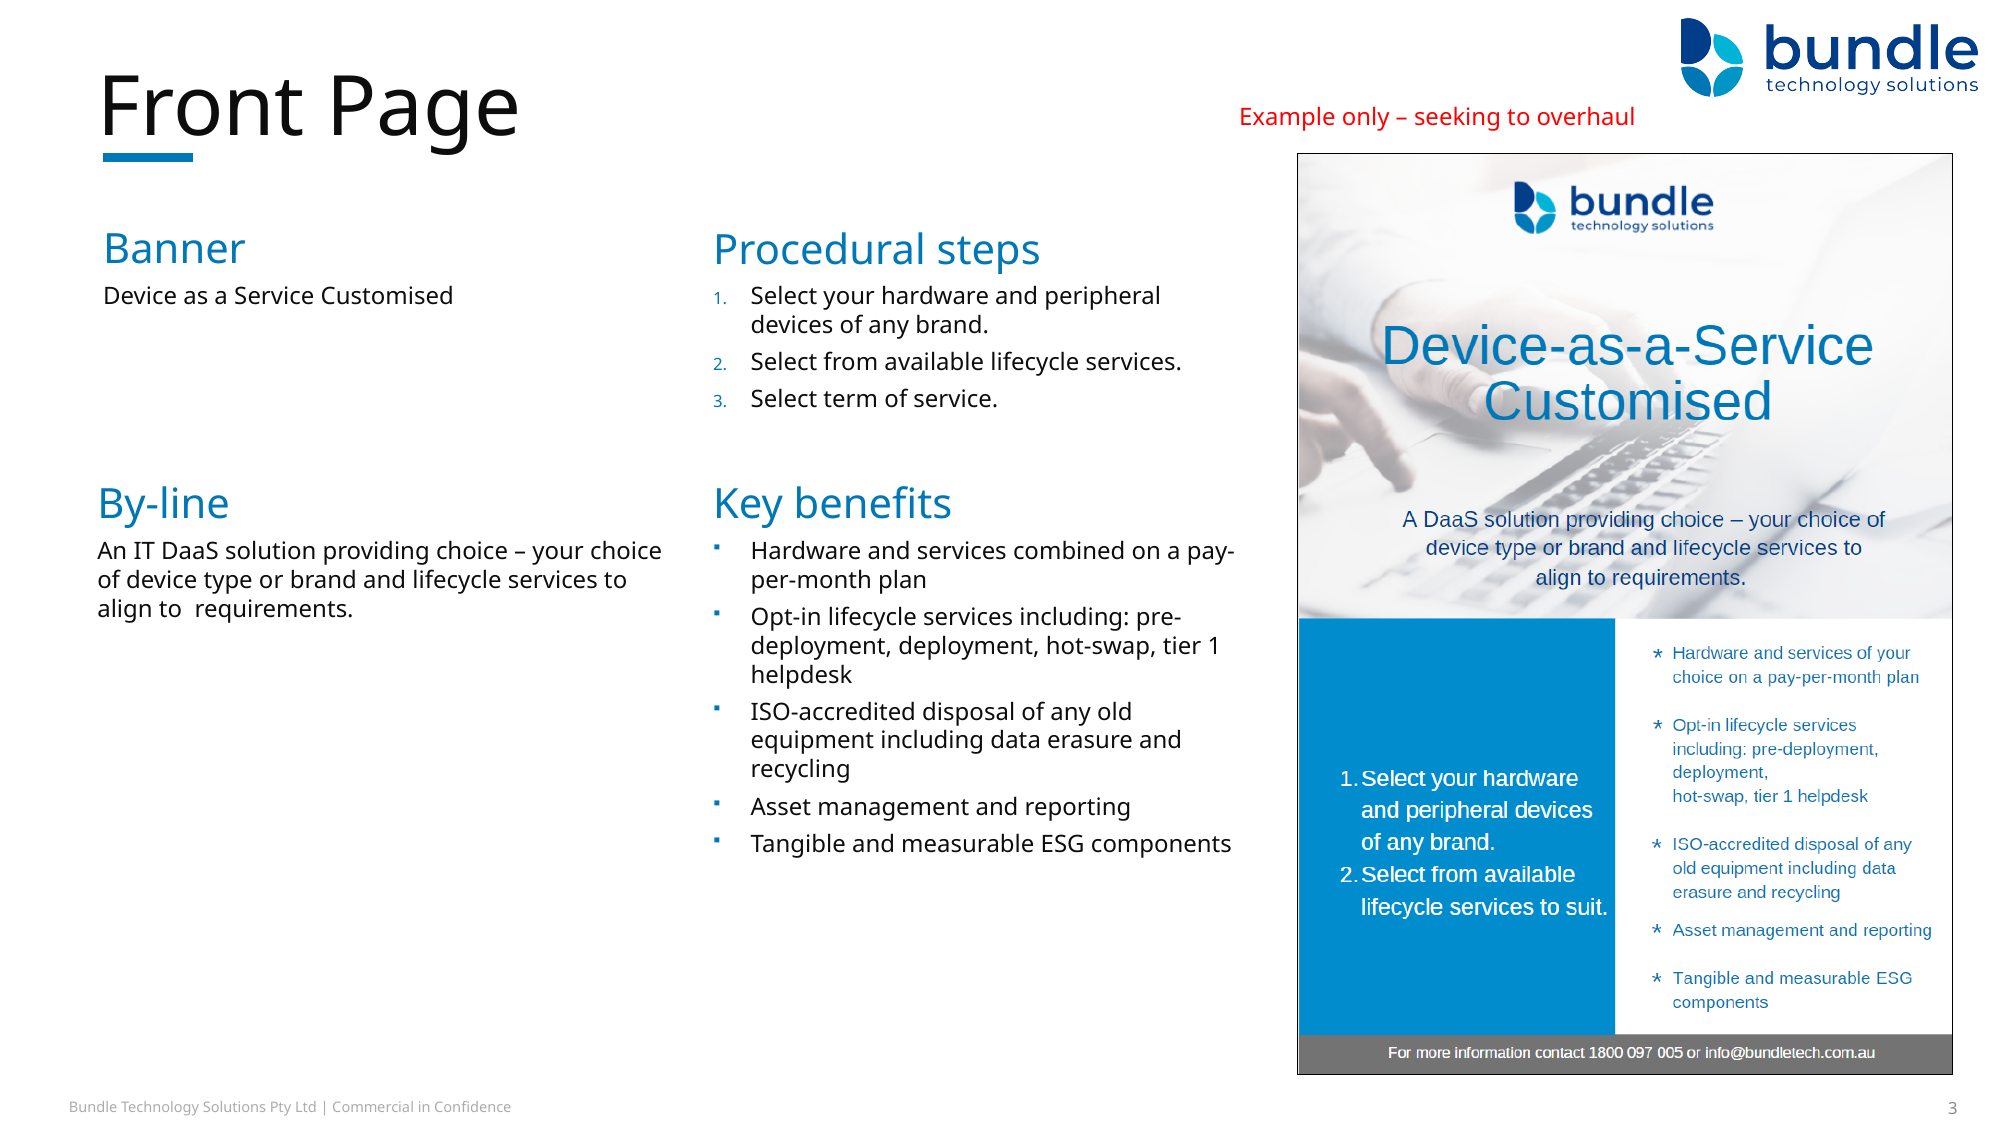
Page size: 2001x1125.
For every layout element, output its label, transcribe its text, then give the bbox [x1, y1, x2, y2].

text_box Banner Device as a Service Customised [88, 214, 685, 317]
text_box [103, 153, 193, 162]
text_box Front Page [82, 44, 1065, 160]
text_box By-line An IT DaaS solution providing choice – your choice of device type or brand and lifecycle services to align to requirements. [82, 469, 679, 630]
text_box Procedural steps Select your hardware and peripheral devices of any brand. Select from available lifecycle services. Select term of service. [698, 215, 1245, 420]
text_box Key benefits Hardware and services combined on a pay-per-month plan Opt-in lifecycle services including: pre-deployment, deployment, hot-swap, tier 1 helpdesk ISO-accredited disposal of any old equipment including data erasure and recycling Asset management and reporting Tangible and measurable ESG components [698, 469, 1265, 865]
slide_number 3 [1522, 1093, 1973, 1125]
text_box Example only – seeking to overhaul [1224, 93, 1821, 138]
picture [1681, 18, 1978, 97]
picture [1297, 153, 1952, 1074]
